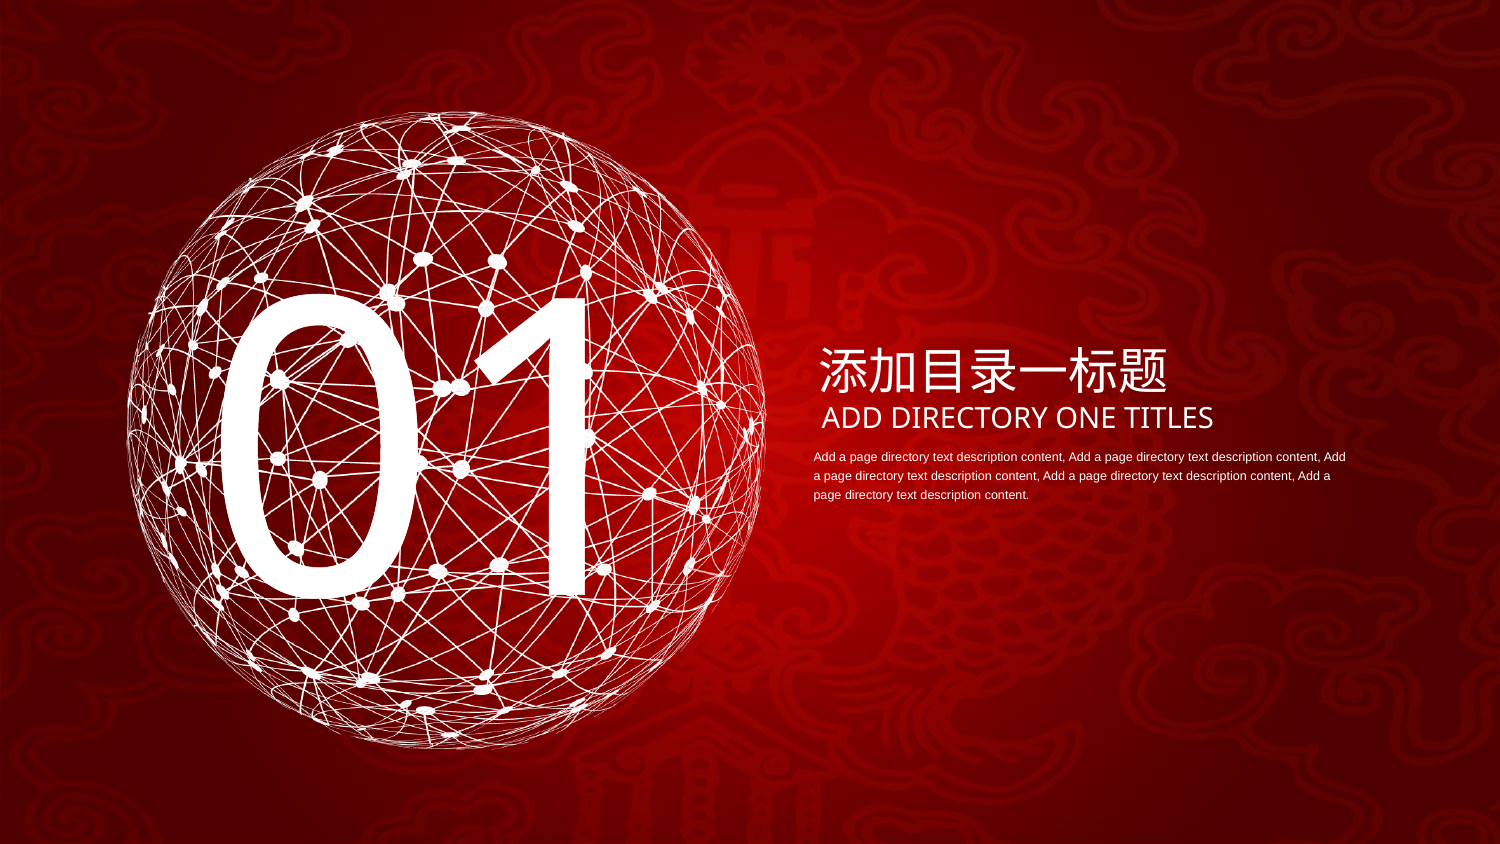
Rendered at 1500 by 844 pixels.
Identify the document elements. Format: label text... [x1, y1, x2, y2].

picture [0, 0, 1500, 844]
text_box Add a page directory text description content, Add a page directory text description content, Add a page directory text description content, Add a page directory text description content, Add a page directory text description content. [798, 438, 1371, 510]
text_box 添加目录一标题 [803, 332, 1184, 407]
text_box ADD DIRECTORY ONE TITLES [806, 392, 1230, 442]
